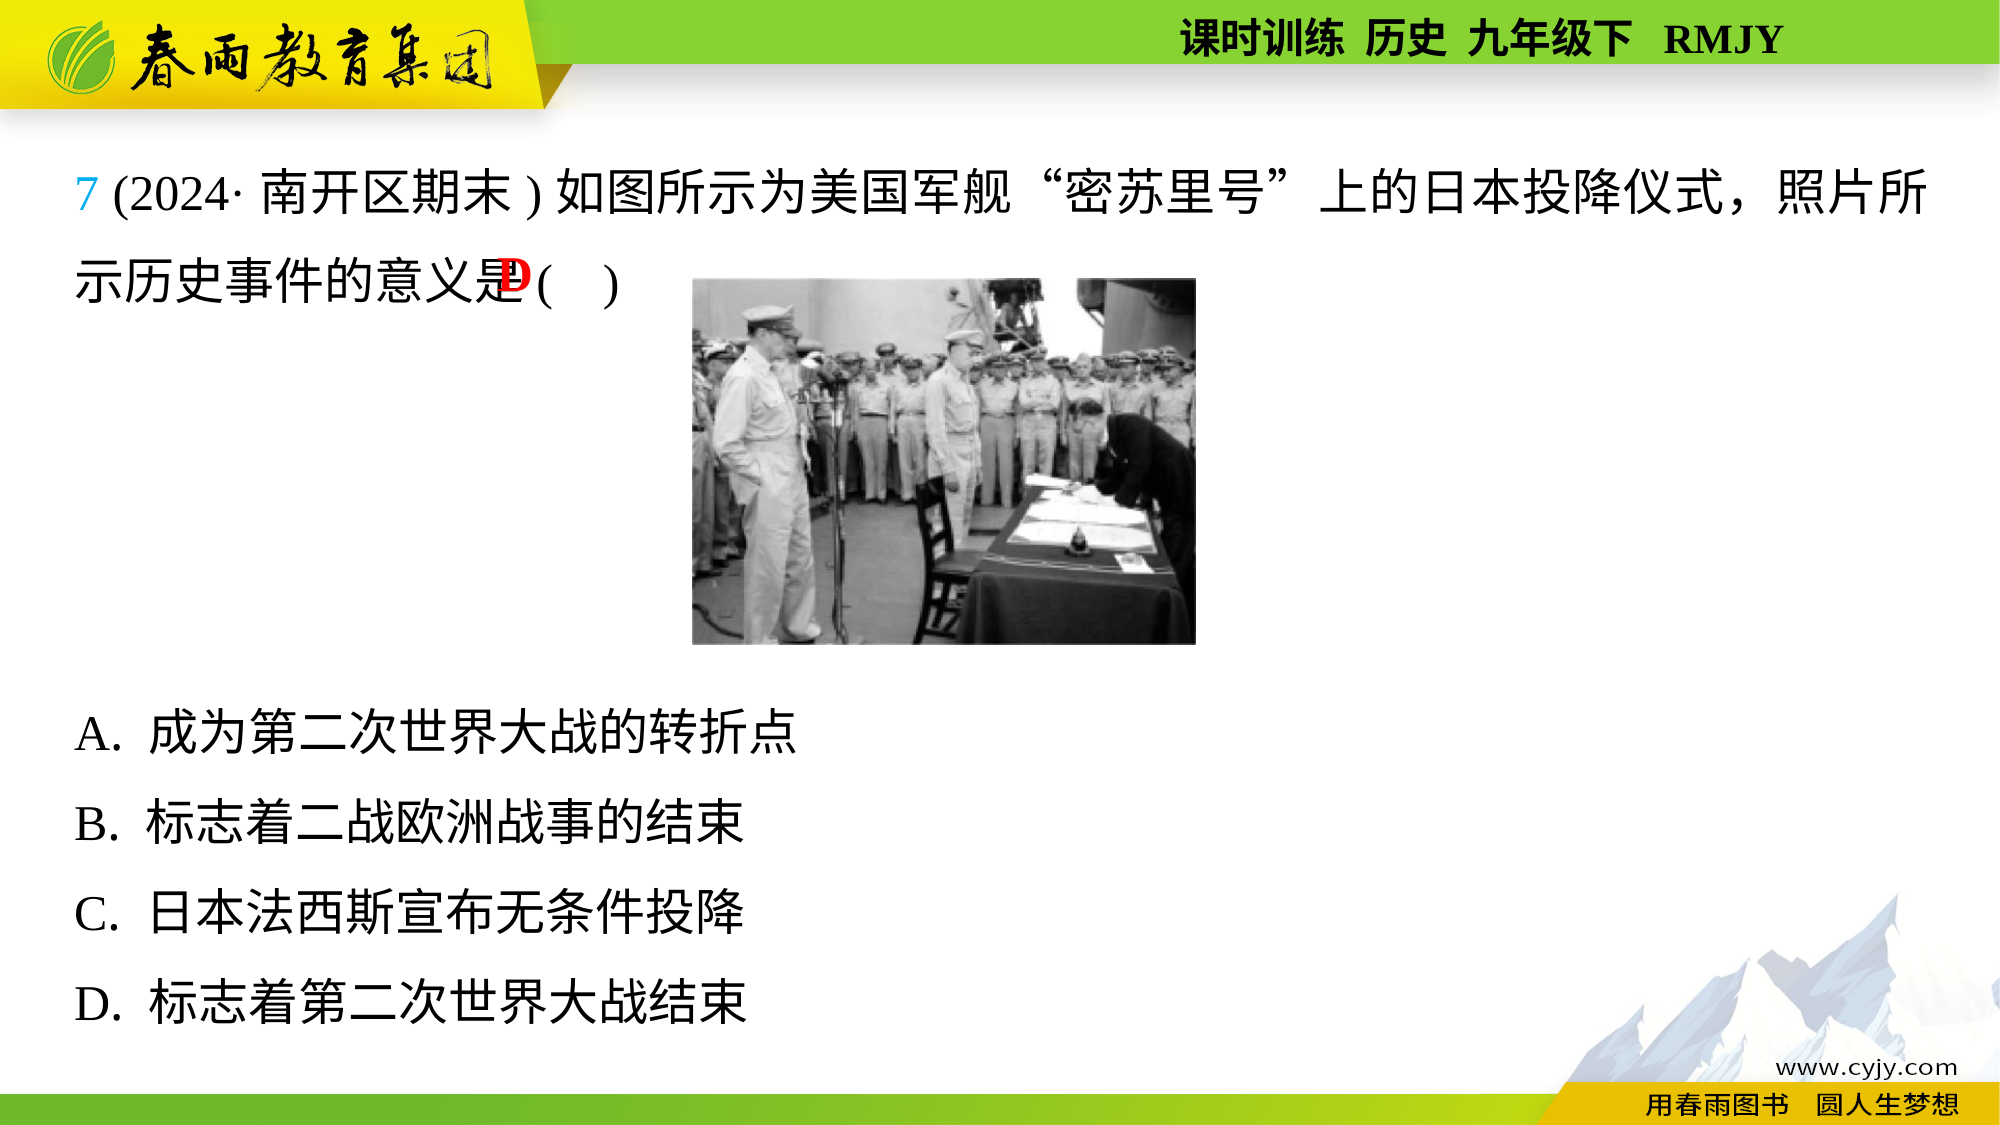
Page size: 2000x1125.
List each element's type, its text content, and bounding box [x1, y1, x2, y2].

list 7 (2024·南开区期末)如图所示为美国军舰“密苏里号”上的日本投降仪式，照片所示历史事件的意义是( ) A. 成为第二次世界大战的转折点 B. 标志着二战欧洲战事的结束 C. 日本法西斯宣布无条件投降 D. 标志着第二次世界大战结束 [59, 122, 1944, 1047]
picture [0, 0, 2000, 1125]
text_box D [482, 234, 548, 310]
